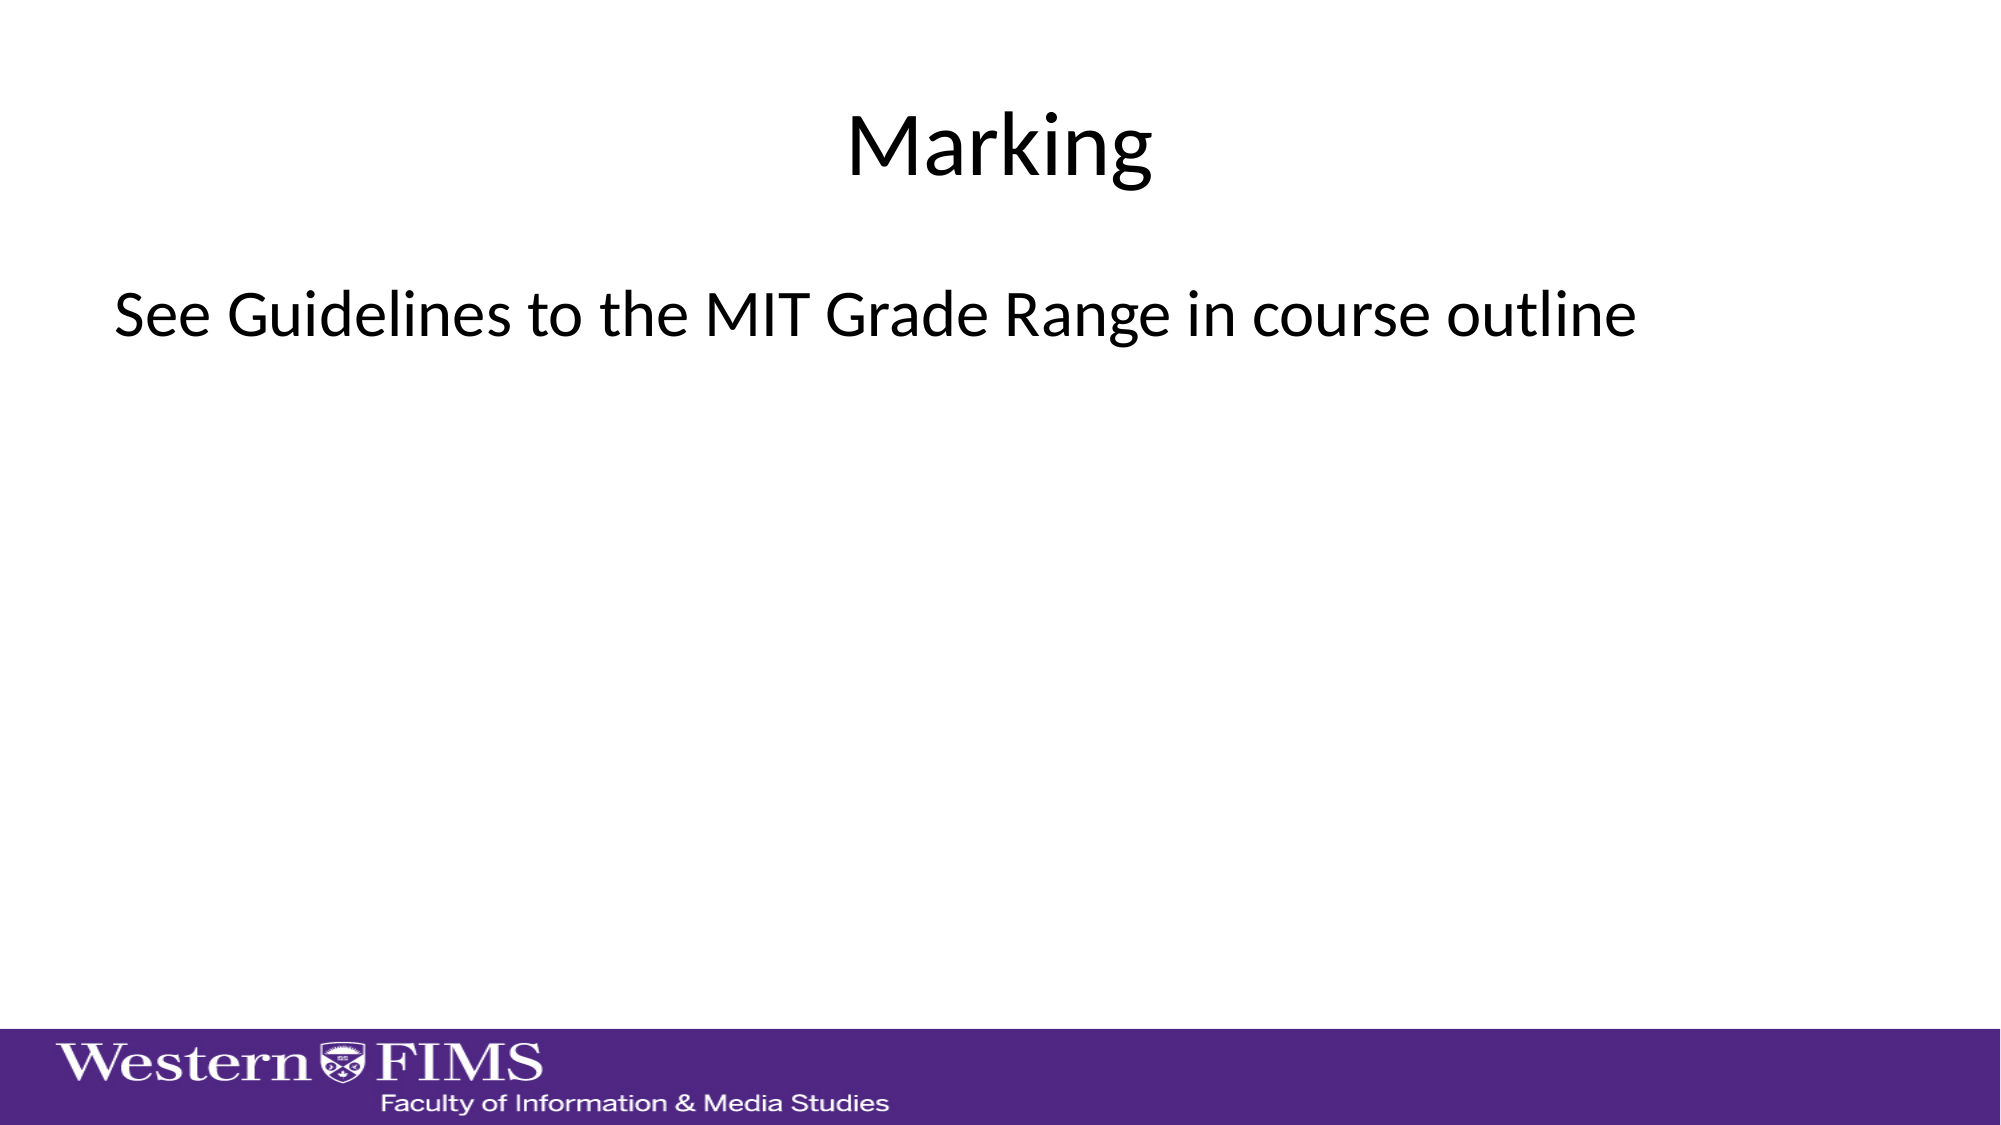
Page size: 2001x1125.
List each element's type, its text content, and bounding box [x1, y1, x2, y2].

picture [0, 0, 2001, 1125]
list See Guidelines to the MIT Grade Range in course outline [99, 262, 1900, 1005]
title Marking [99, 45, 1900, 233]
